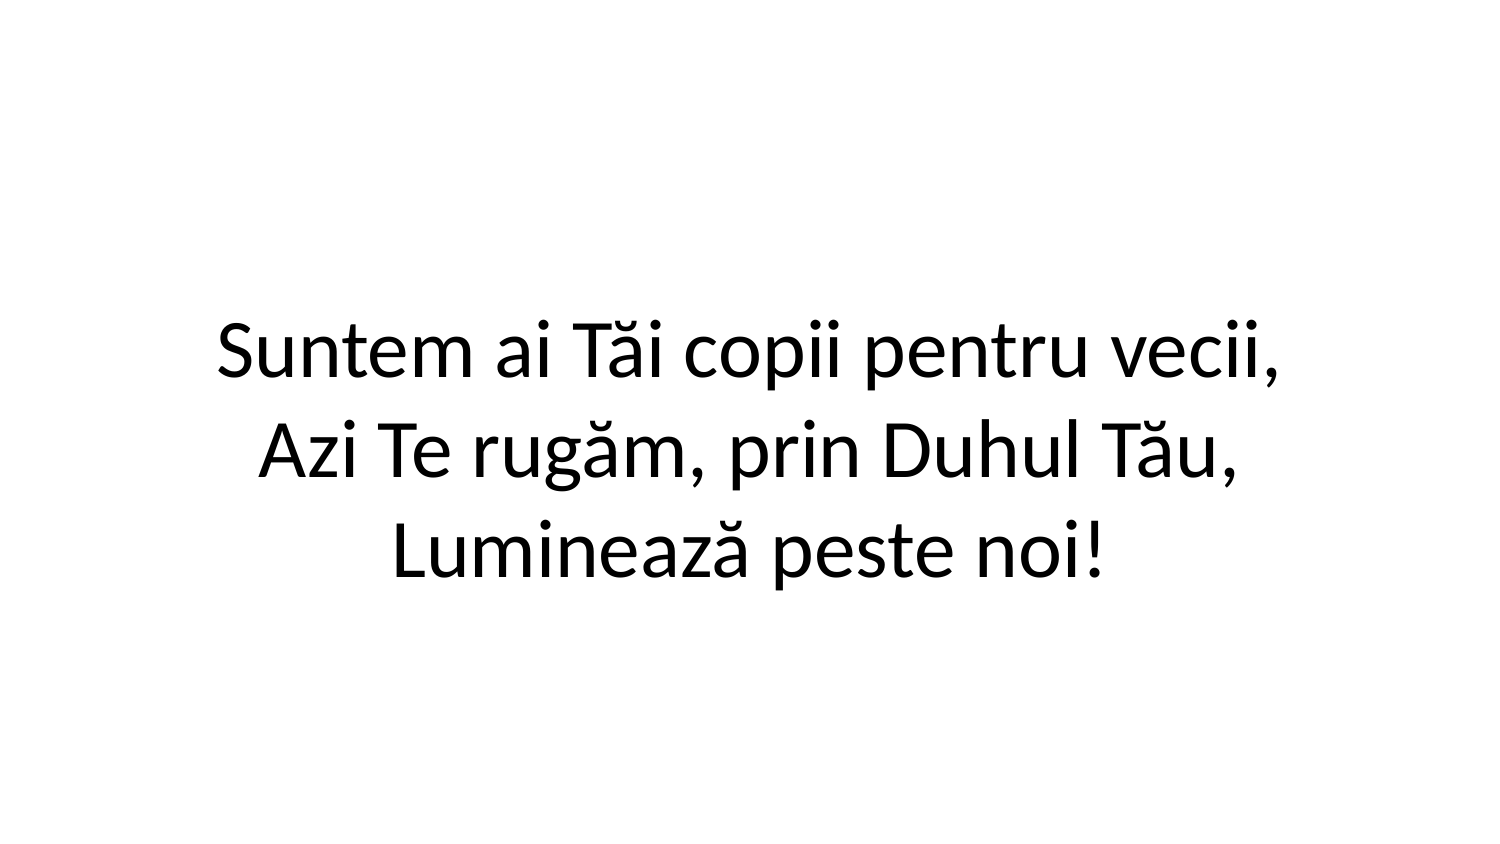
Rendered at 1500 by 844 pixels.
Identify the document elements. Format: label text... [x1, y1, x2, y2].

text_box Suntem ai Tăi copii pentru vecii, Azi Te rugăm, prin Duhul Tău, Luminează peste noi! [201, 242, 1299, 602]
